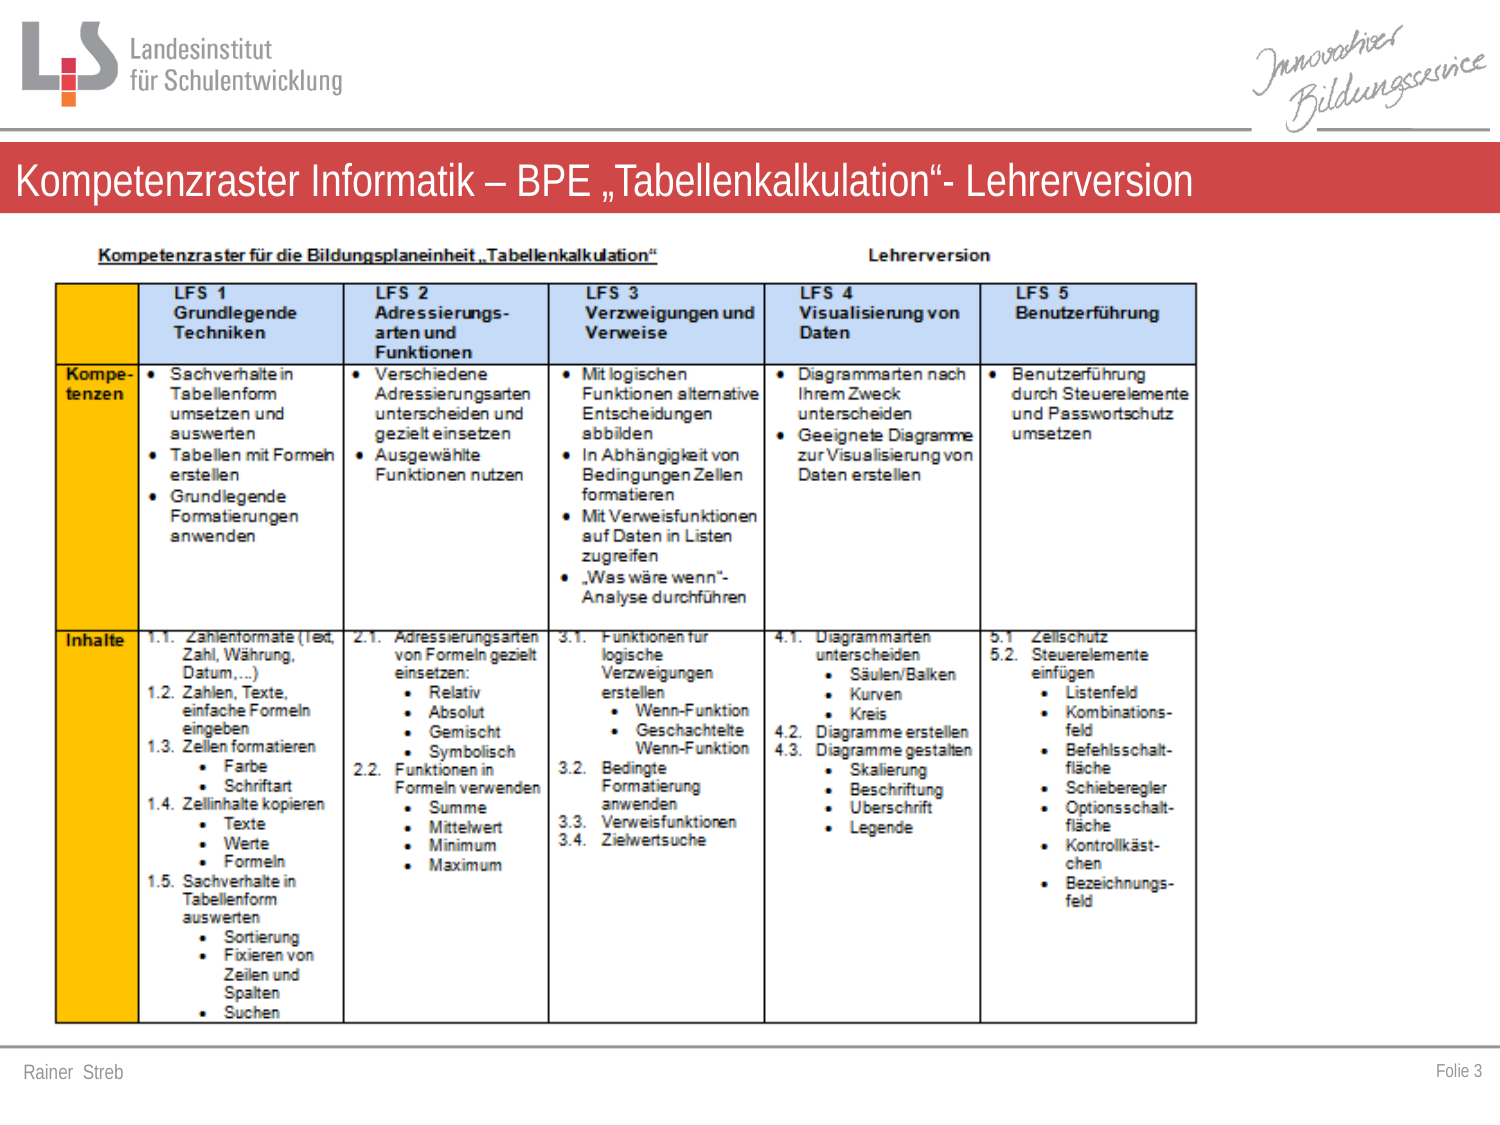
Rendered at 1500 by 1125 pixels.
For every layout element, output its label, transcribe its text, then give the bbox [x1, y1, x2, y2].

title Kompetenzraster Informatik – BPE „Tabellenkalkulation“- Lehrerversion [0, 142, 1500, 214]
picture [1252, 24, 1487, 133]
picture [20, 20, 346, 107]
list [40, 231, 1210, 1036]
